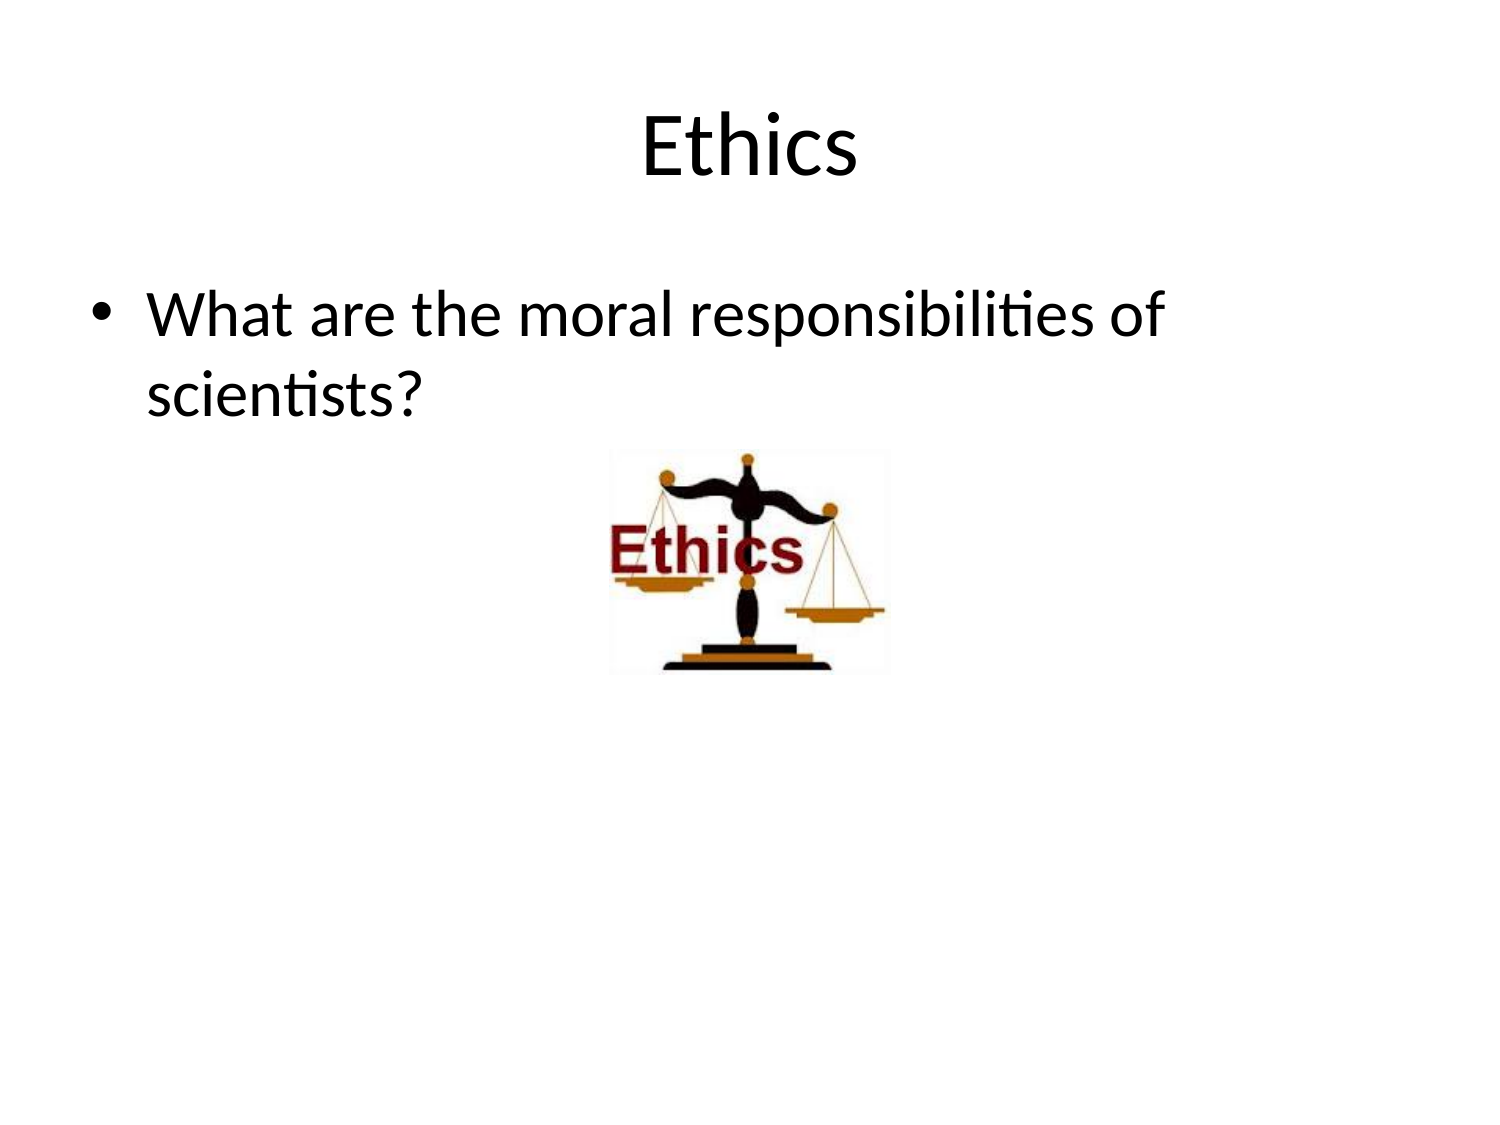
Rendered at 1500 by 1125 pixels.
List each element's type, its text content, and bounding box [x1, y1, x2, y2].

picture [609, 449, 891, 676]
title Ethics [75, 45, 1425, 233]
list What are the moral responsibilities of scientists? [75, 262, 1425, 1005]
